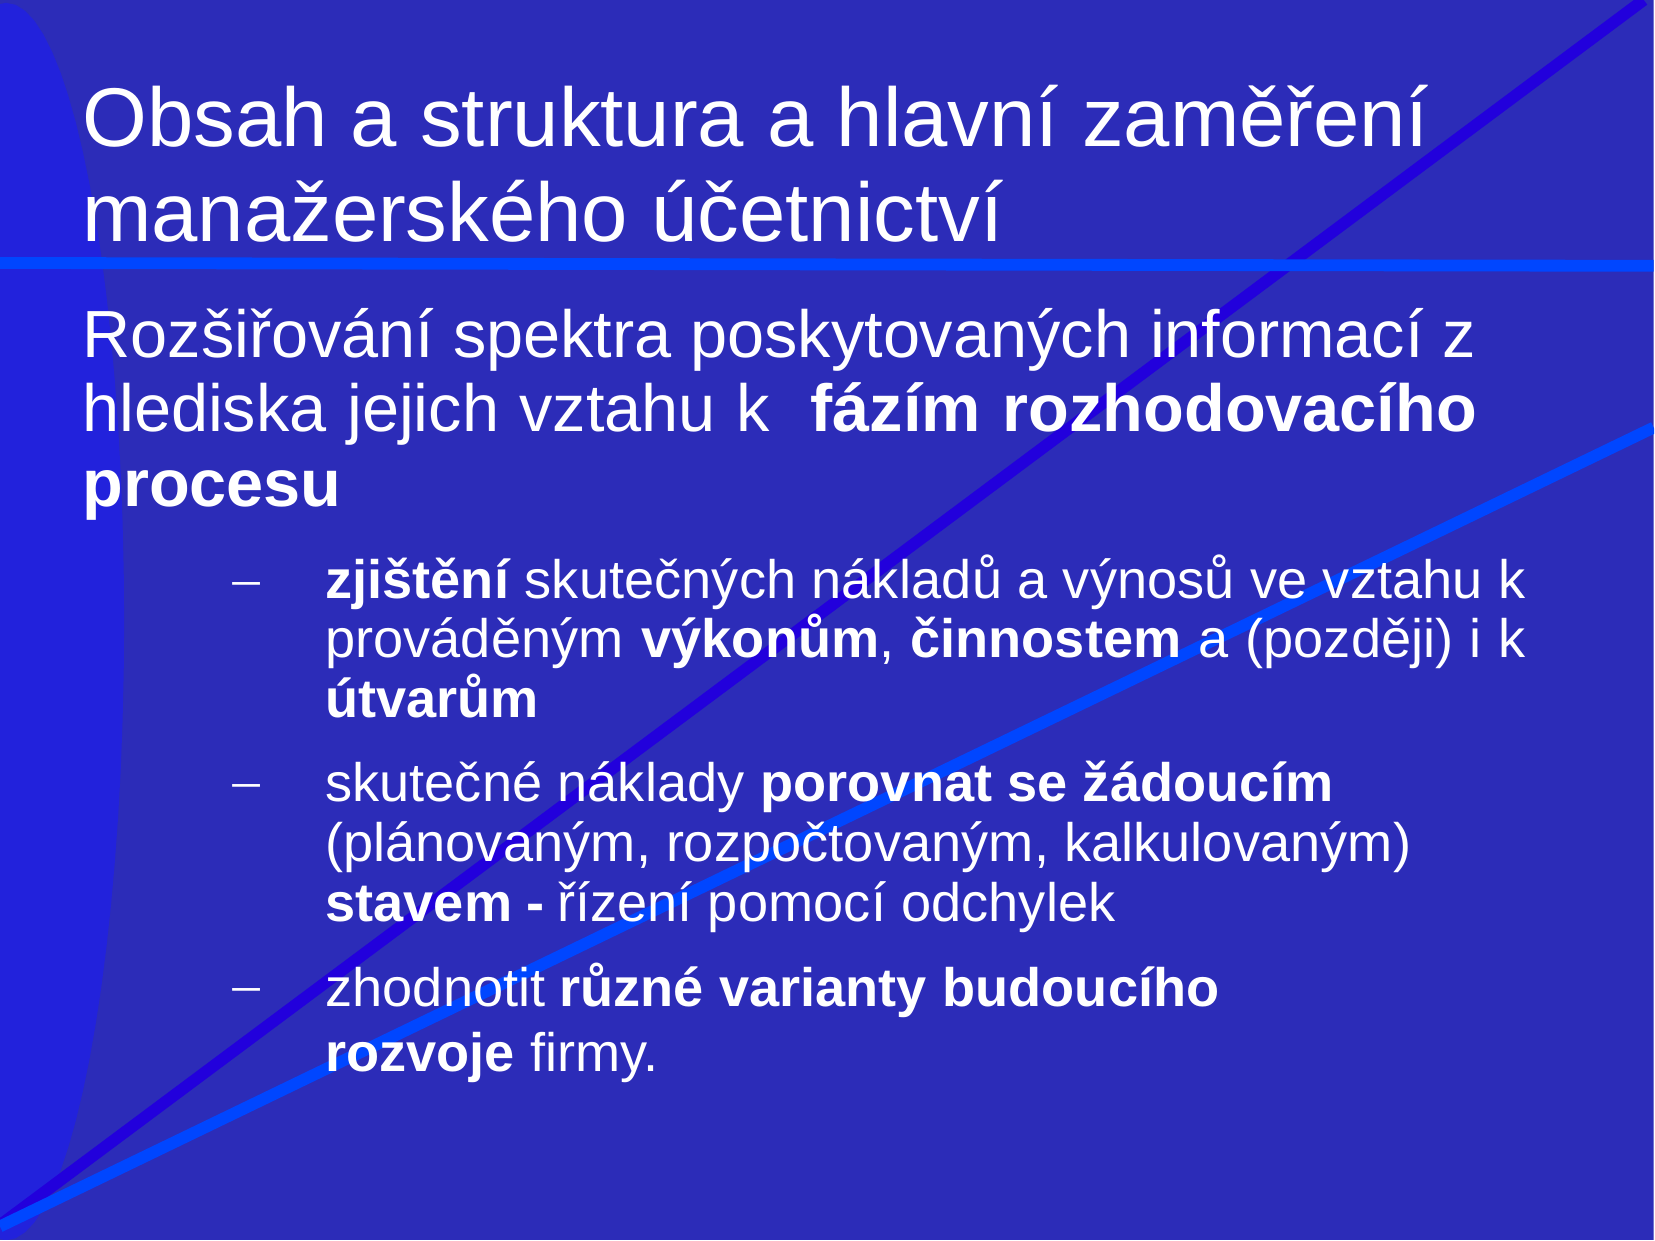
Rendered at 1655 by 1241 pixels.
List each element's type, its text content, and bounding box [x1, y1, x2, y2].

title Obsah a struktura a hlavní zaměření manažerského účetnictví [80, 66, 1574, 274]
list Rozšiřování spektra poskytovaných informací z hlediska jejich vztahu k fázím rozhodovacího procesu zjištění skutečných nákladů a výnosů ve vztahu k prováděným výkonům, činnostem a (později) i k útvarům skutečné náklady porovnat se žádoucím (plánovaným, rozpočtovaným, kalkulovaným) stavem - řízení pomocí odchylek zhodnotit různé varianty budoucího rozvoje firmy. [80, 297, 1574, 1083]
